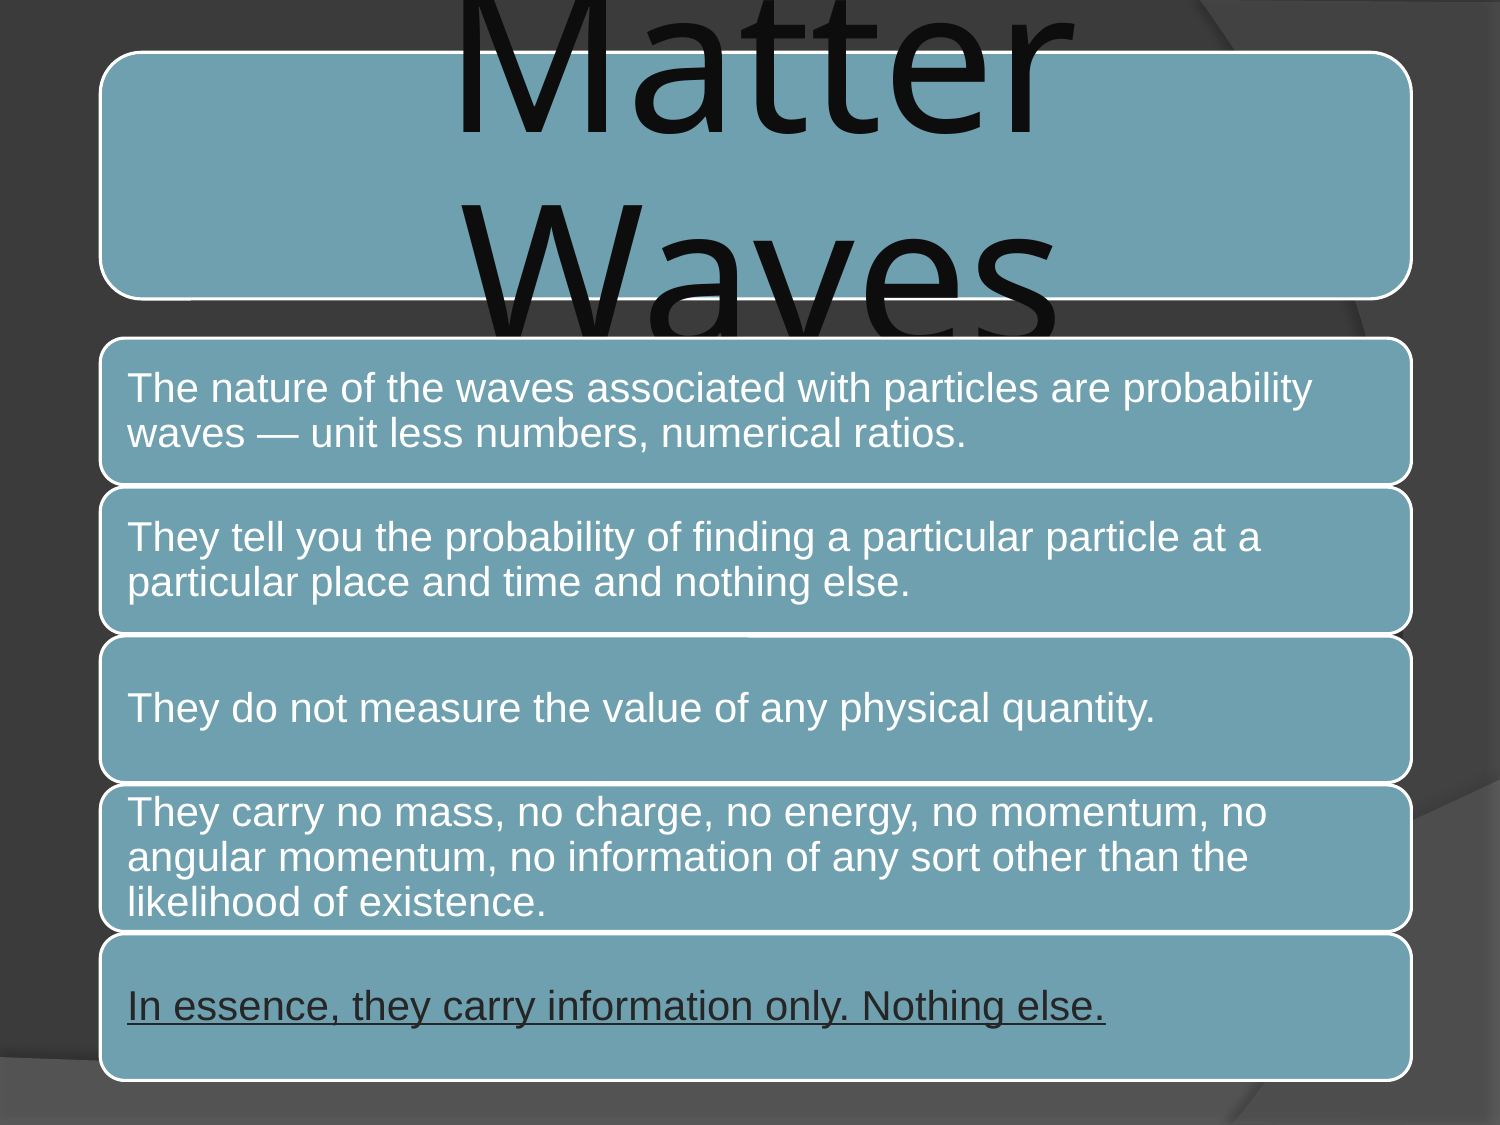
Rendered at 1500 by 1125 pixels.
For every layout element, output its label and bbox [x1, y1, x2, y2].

text_box [100, 42, 1412, 301]
list [100, 337, 1412, 1081]
